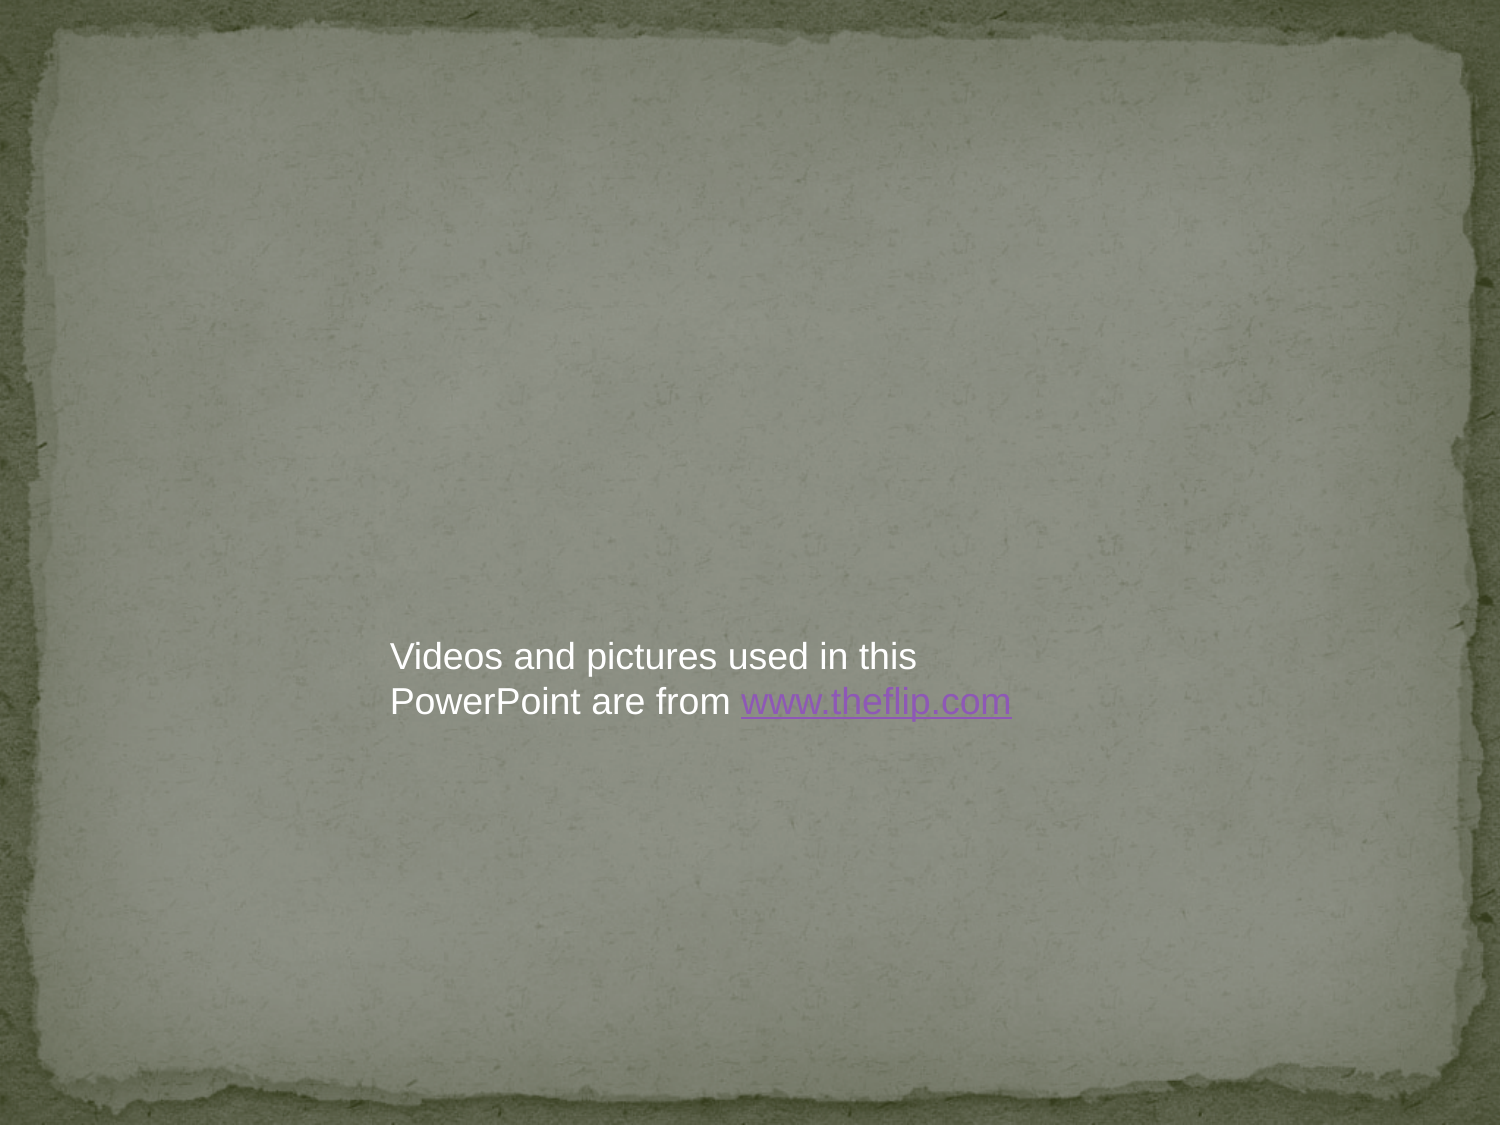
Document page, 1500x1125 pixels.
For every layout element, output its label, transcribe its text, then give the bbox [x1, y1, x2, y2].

text_box Videos and pictures used in this PowerPoint are from www.theflip.com [375, 624, 1100, 730]
